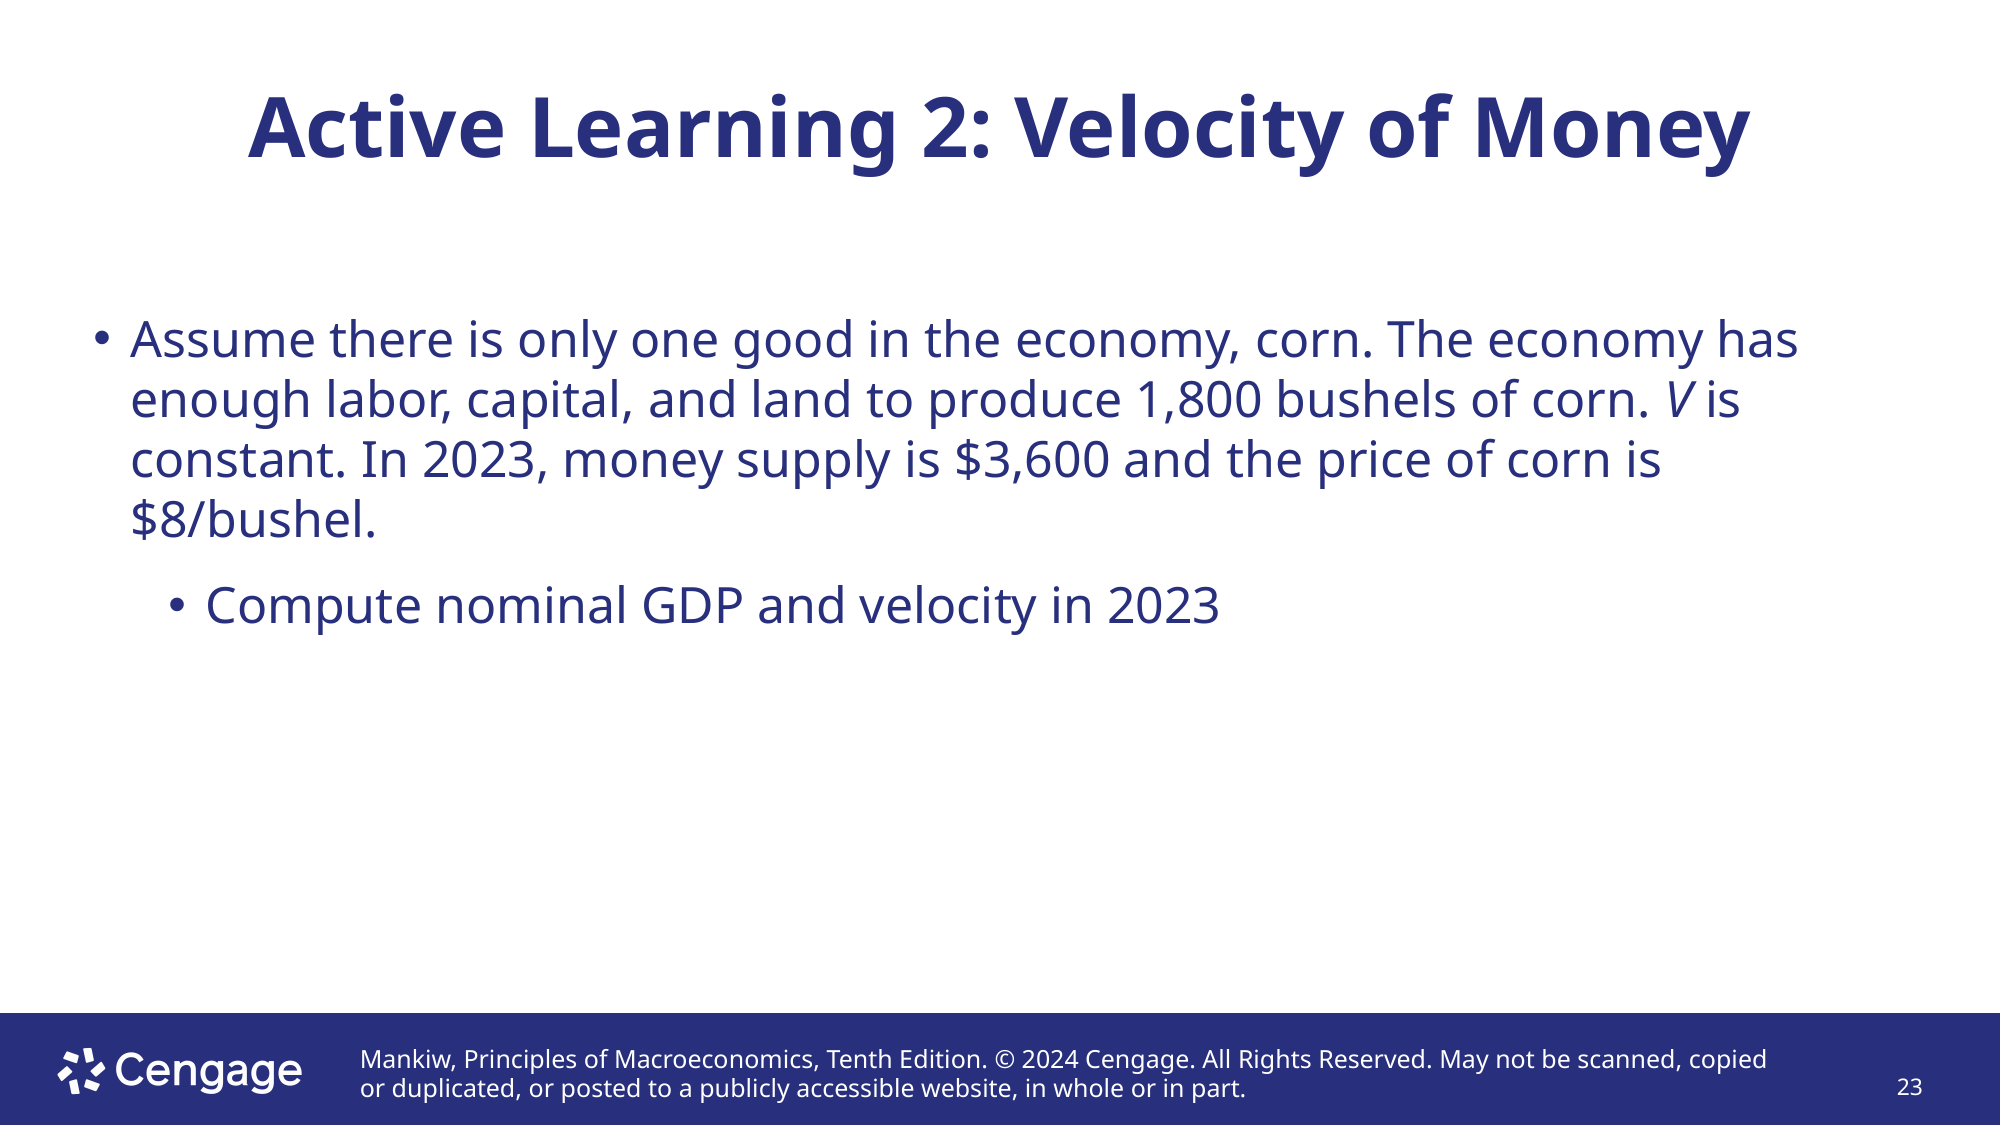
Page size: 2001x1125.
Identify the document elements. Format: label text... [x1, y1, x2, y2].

picture [30, 1020, 329, 1122]
title Active Learning 2: Velocity of Money [78, 77, 1923, 278]
list Assume there is only one good in the economy, corn. The economy has enough labor, capital, and land to produce 1,800 bushels of corn. V is constant. In 2023, money supply is $3,600 and the price of corn is $8/bushel. Compute nominal GDP and velocity in 2023 [78, 299, 1923, 1014]
